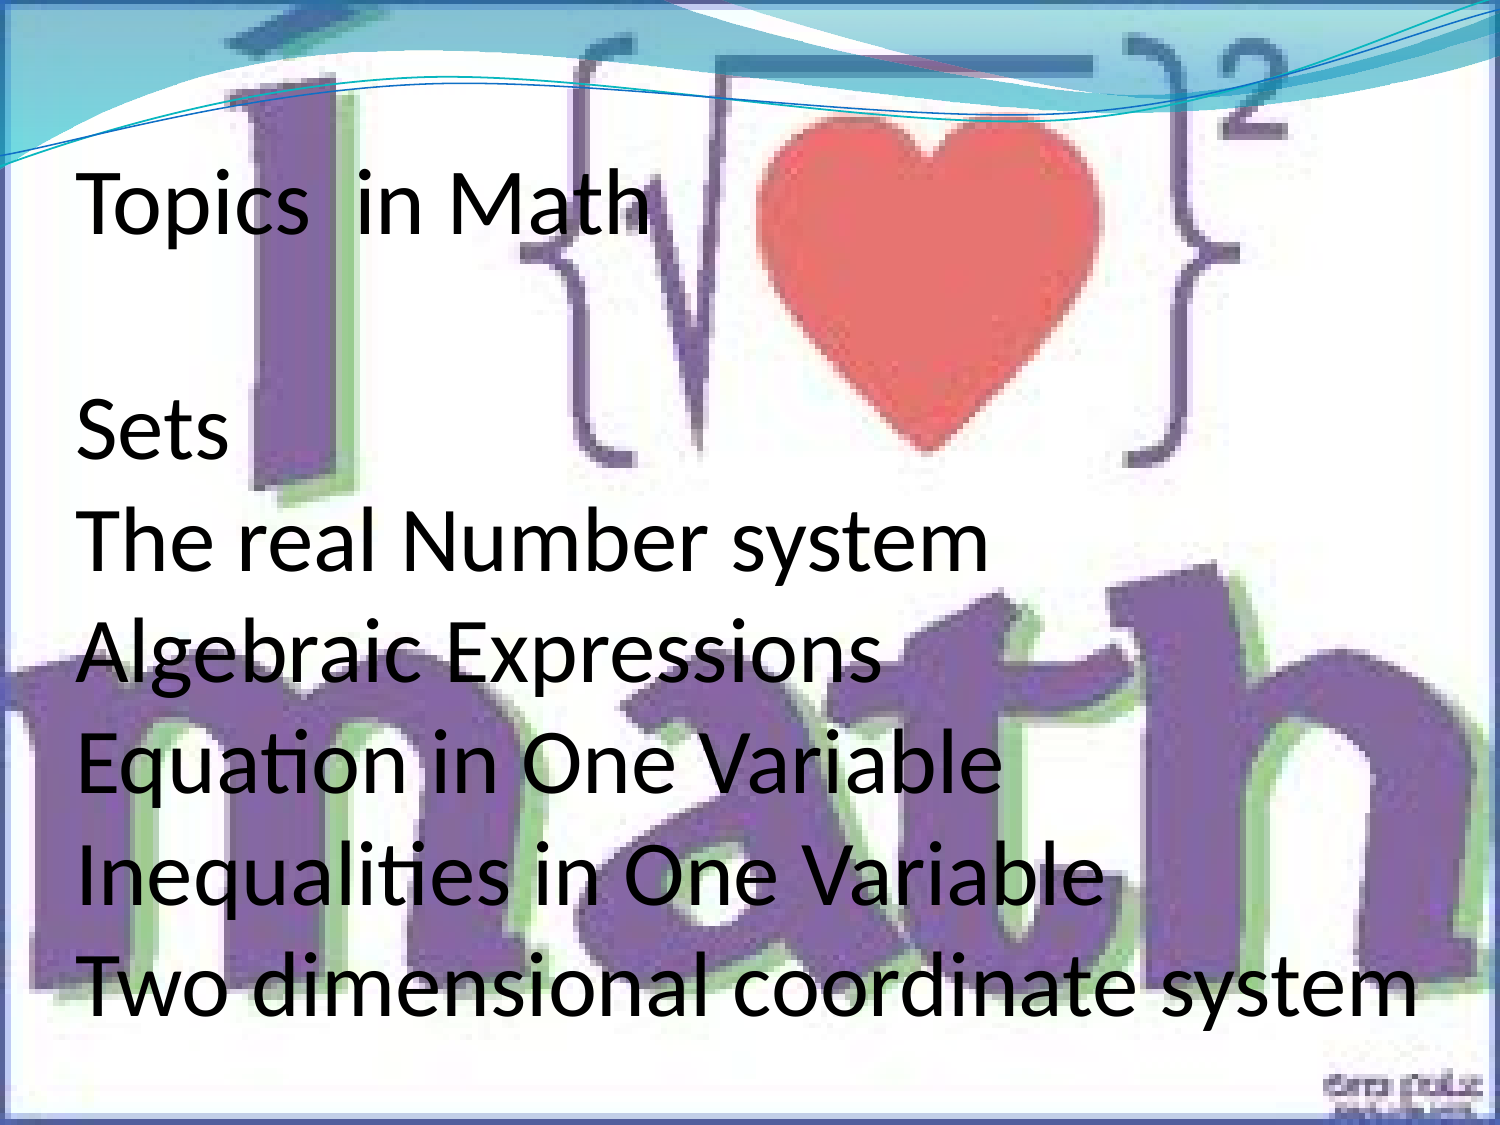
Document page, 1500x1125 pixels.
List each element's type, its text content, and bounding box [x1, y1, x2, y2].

title Topics in Math Sets The real Number system Algebraic Expressions Equation in One Variable Inequalities in One Variable Two dimensional coordinate system [75, 115, 1425, 1035]
